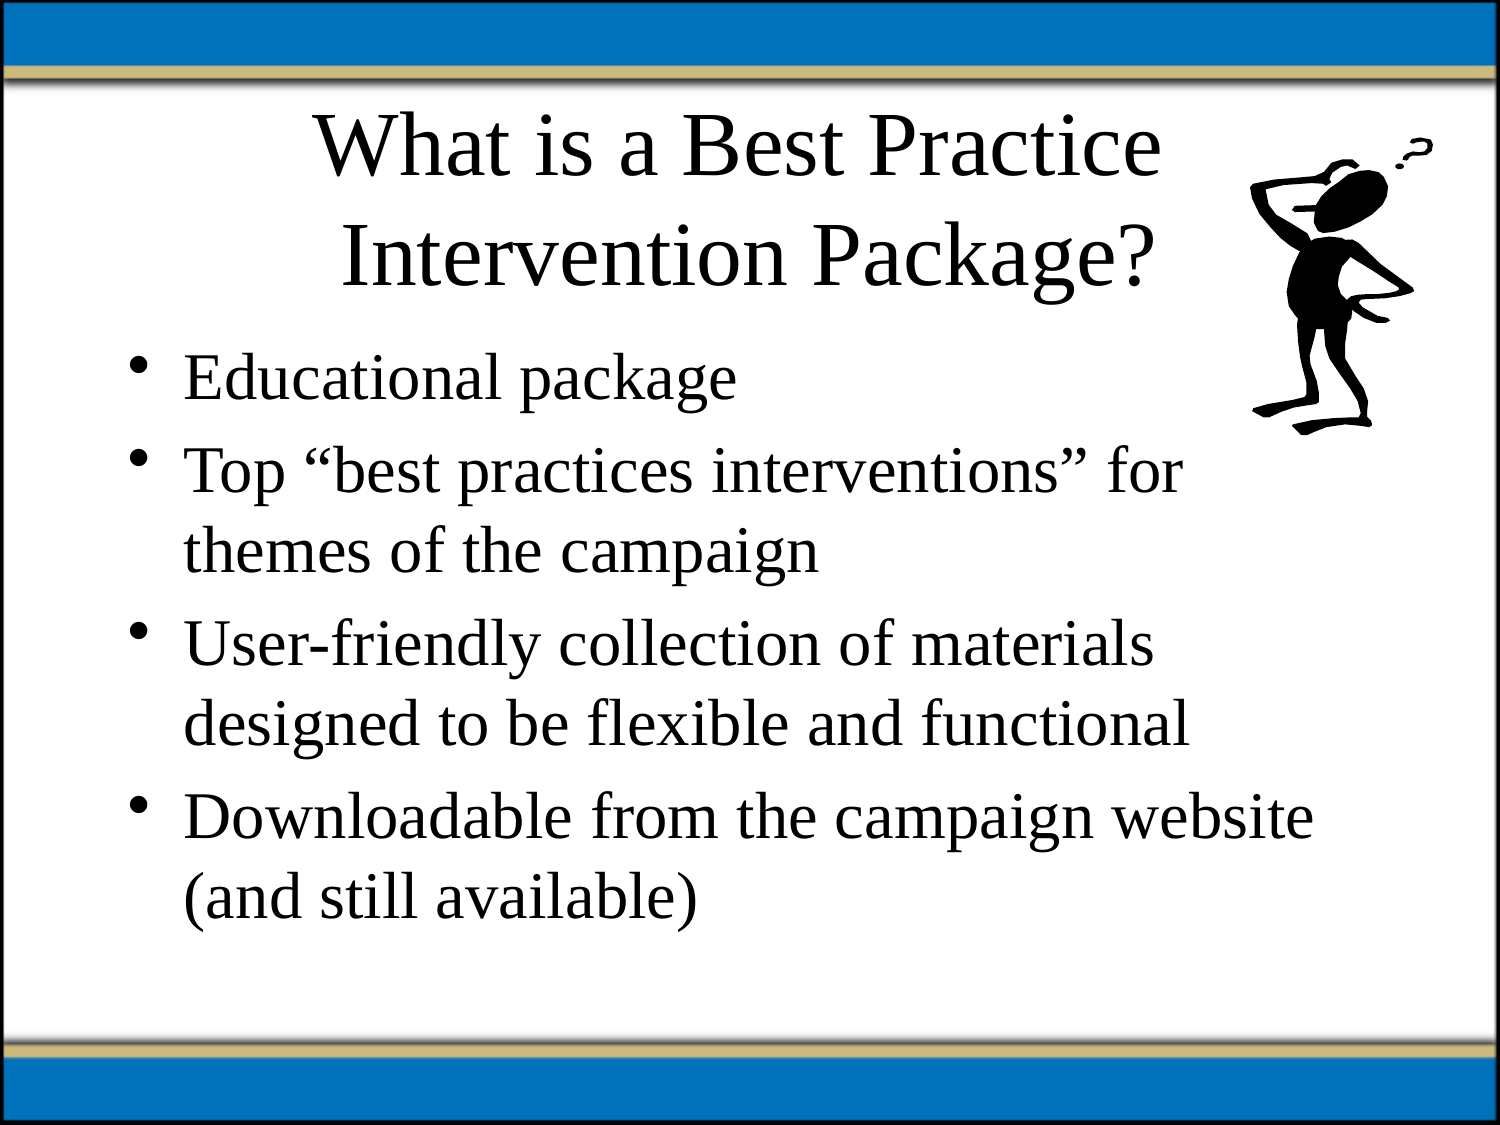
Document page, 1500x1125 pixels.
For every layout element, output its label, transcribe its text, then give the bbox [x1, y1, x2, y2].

picture [0, 0, 1500, 1125]
title What is a Best Practice Intervention Package? [112, 99, 1388, 288]
list Educational package Top “best practices interventions” for themes of the campaign User-friendly collection of materials designed to be flexible and functional Downloadable from the campaign website (and still available) [112, 324, 1388, 1000]
